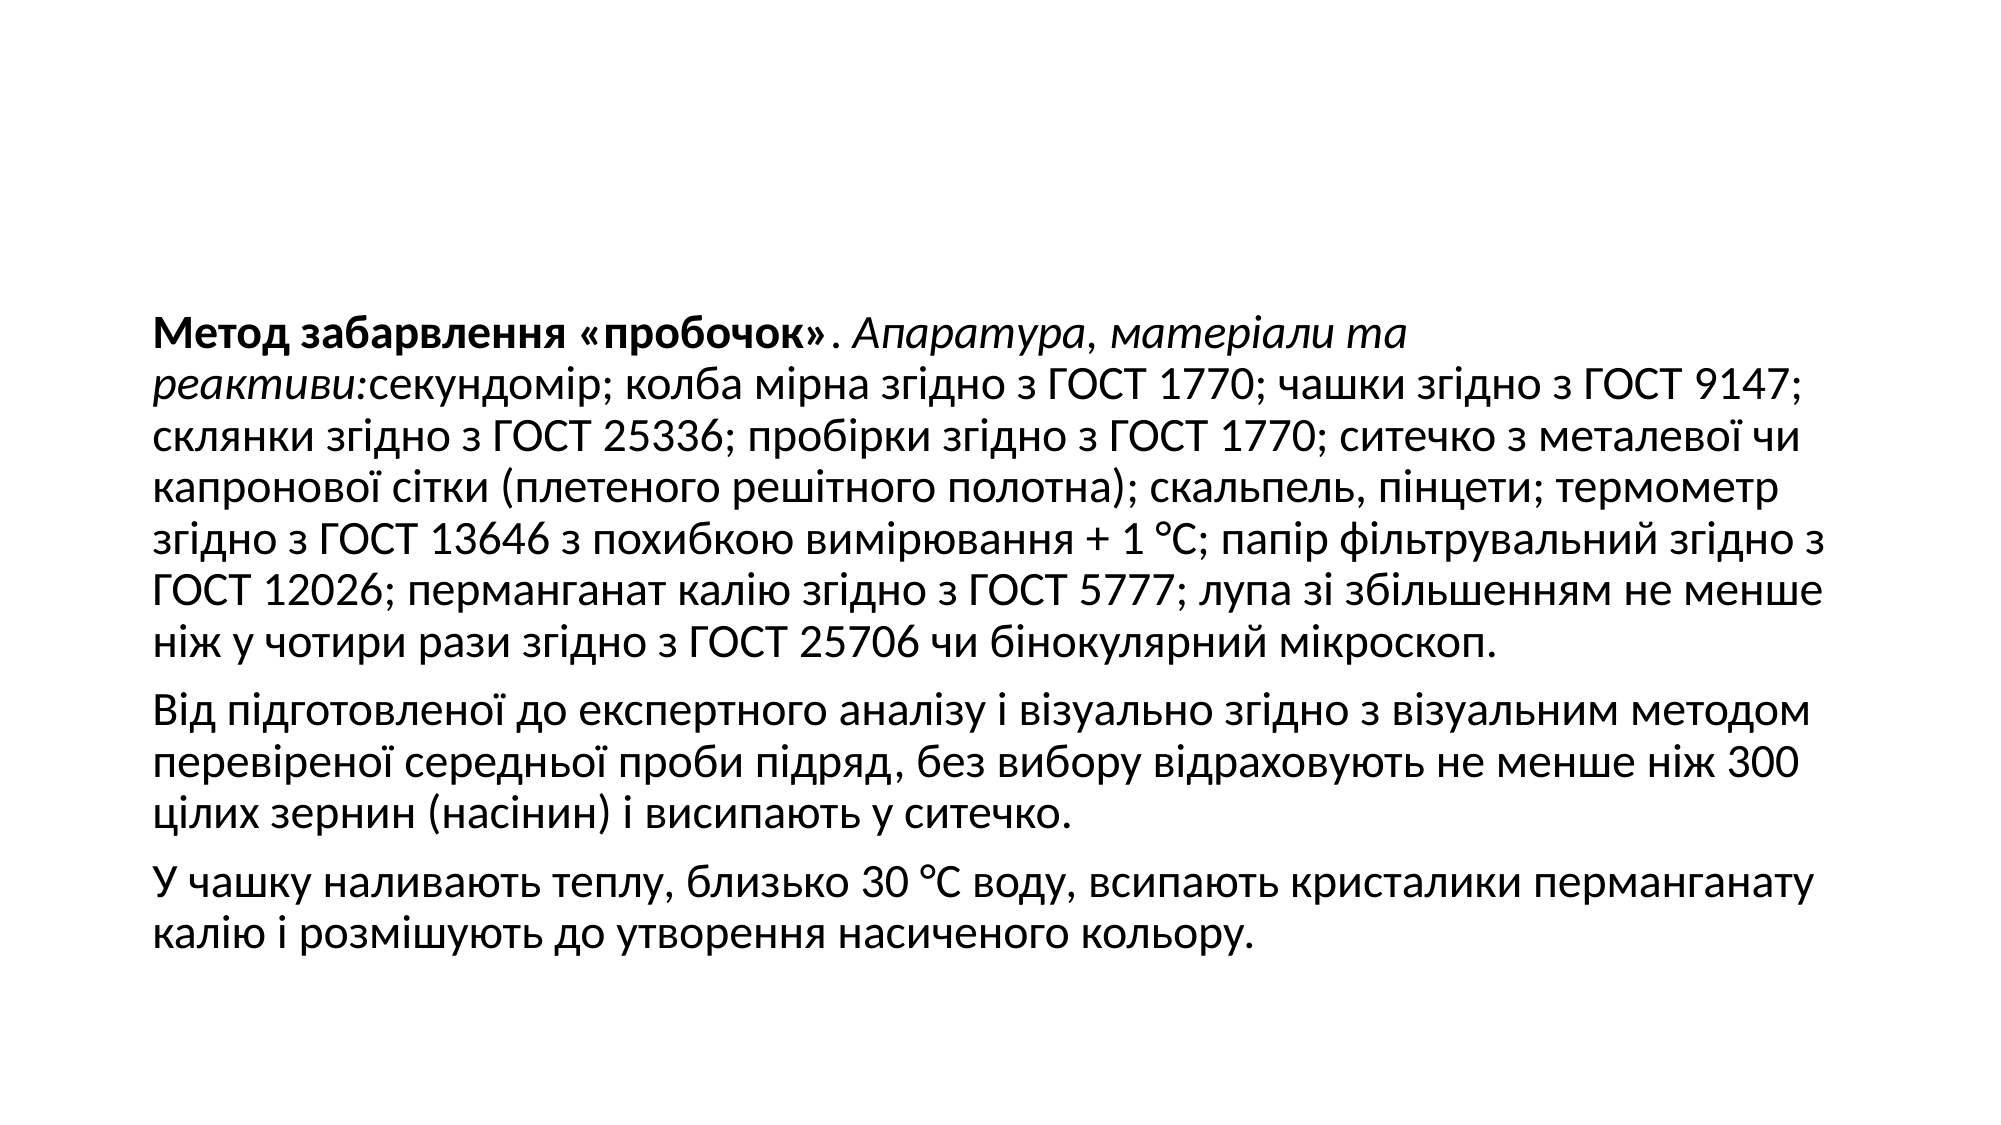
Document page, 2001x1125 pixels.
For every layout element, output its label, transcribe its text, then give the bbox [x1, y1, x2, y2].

list Метод забарвлення «пробочок». Апаратура, матеріали та реактиви:секундомір; колба мірна згідно з ГОСТ 1770; чашки згідно з ГОСТ 9147; склянки згідно з ГОСТ 25336; пробірки згідно з ГОСТ 1770; ситечко з металевої чи капронової сітки (плетеного решітного полотна); скальпель, пінцети; термометр згідно з ГОСТ 13646 з похибкою вимірювання + 1 °С; папір фільтрувальний згідно з ГОСТ 12026; перманганат калію згідно з ГОСТ 5777; лупа зі збільшенням не менше ніж у чотири рази згідно з ГОСТ 25706 чи бінокулярний мікроскоп. Від підготовленої до експертного аналізу і візуально згідно з візуальним методом перевіреної середньої проби підряд, без вибору відраховують не менше ніж 300 цілих зернин (насінин) і висипають у ситечко. У чашку наливають теплу, близько 30 °С воду, всипають кристалики перманганату калію і розмішують до утворення насиченого кольору. [137, 299, 1863, 1014]
